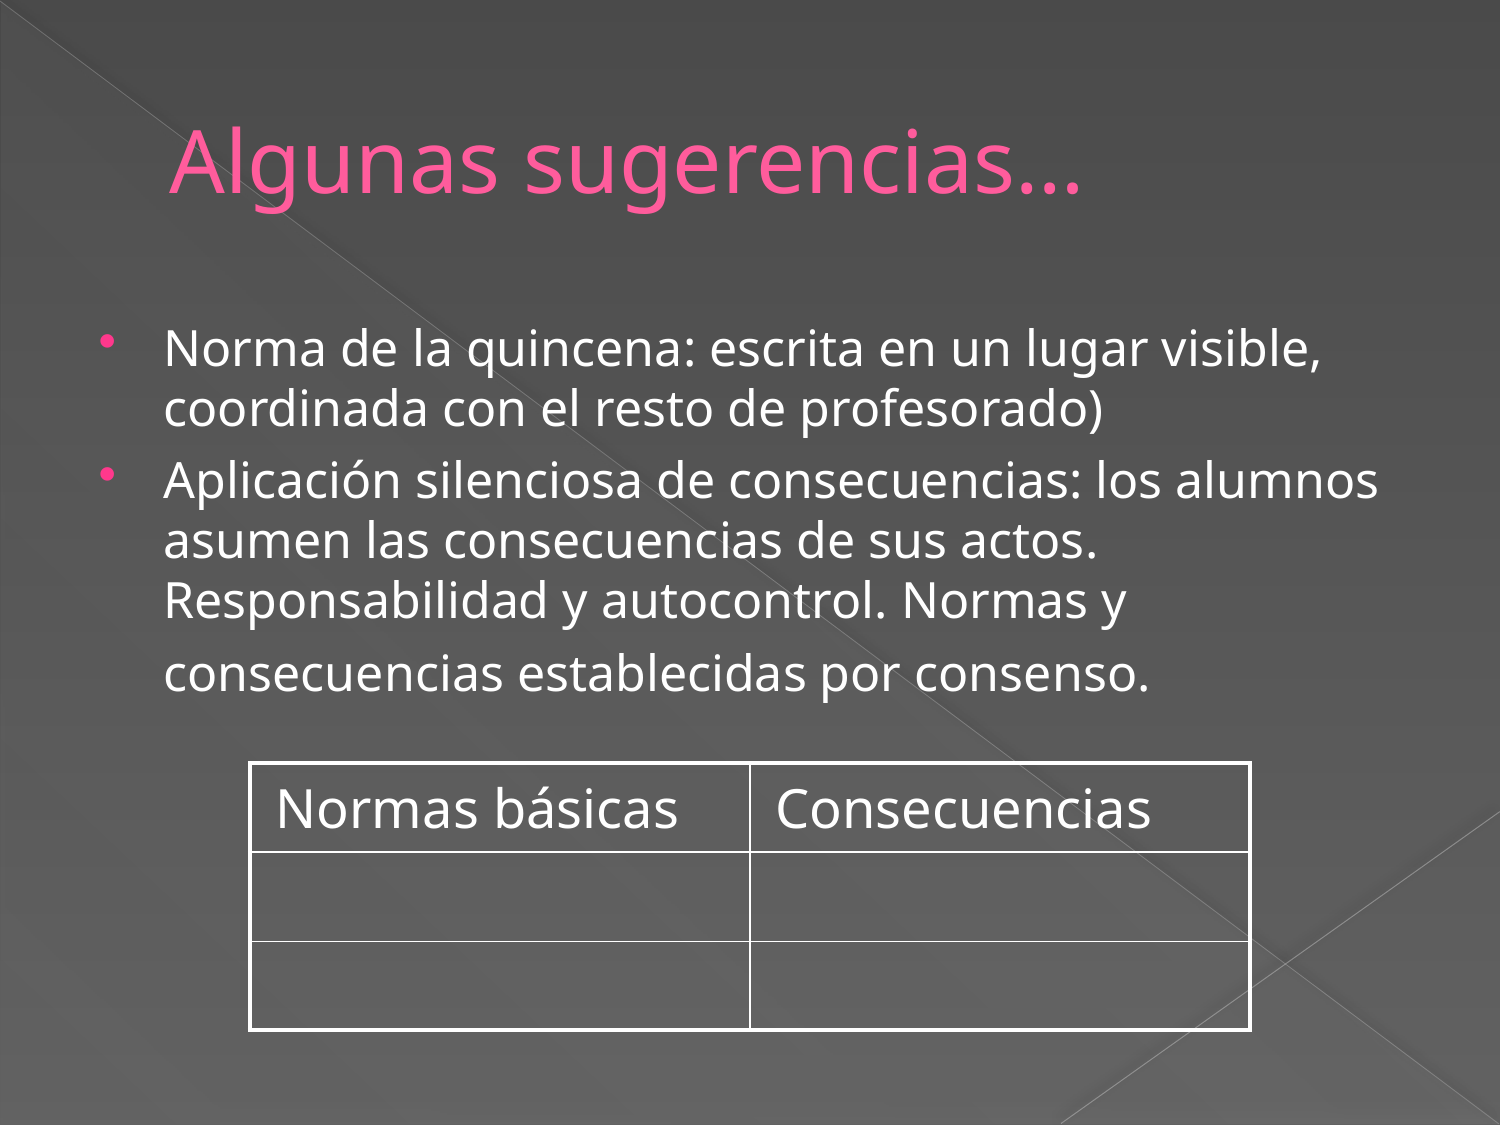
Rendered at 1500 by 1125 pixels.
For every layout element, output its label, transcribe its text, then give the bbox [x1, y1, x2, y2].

table_cell [751, 942, 1248, 1028]
title Algunas sugerencias… [75, 43, 1425, 274]
table_cell [751, 853, 1248, 941]
table_header Normas básicas [252, 765, 749, 851]
table_cell [252, 853, 749, 941]
table_header Consecuencias [751, 765, 1248, 851]
table_cell [252, 942, 749, 1028]
list Norma de la quincena: escrita en un lugar visible, coordinada con el resto de profesorado) Aplicación silenciosa de consecuencias: los alumnos asumen las consecuencias de sus actos. Responsabilidad y autocontrol. Normas y consecuencias establecidas por consenso. [74, 308, 1426, 1060]
